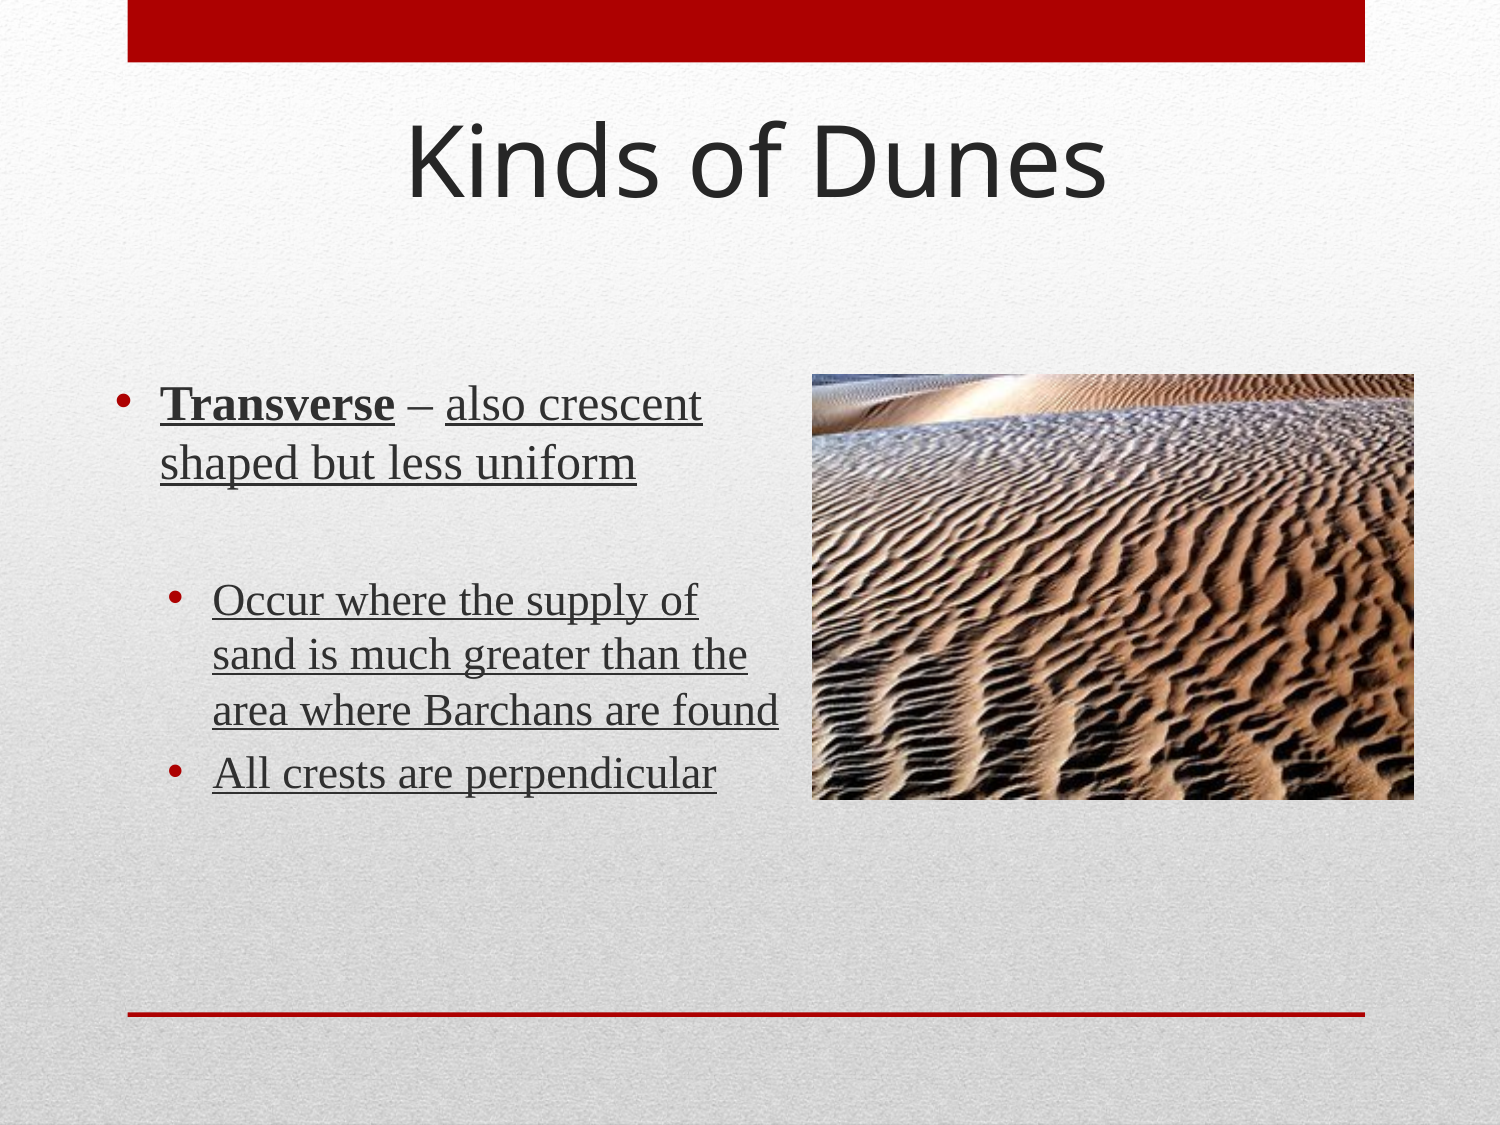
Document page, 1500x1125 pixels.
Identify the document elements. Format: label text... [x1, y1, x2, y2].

picture [811, 374, 1415, 801]
list Transverse – also crescent shaped but less uniform Occur where the supply of sand is much greater than the area where Barchans are found All crests are perpendicular [99, 212, 800, 956]
title Kinds of Dunes [174, 37, 1313, 225]
